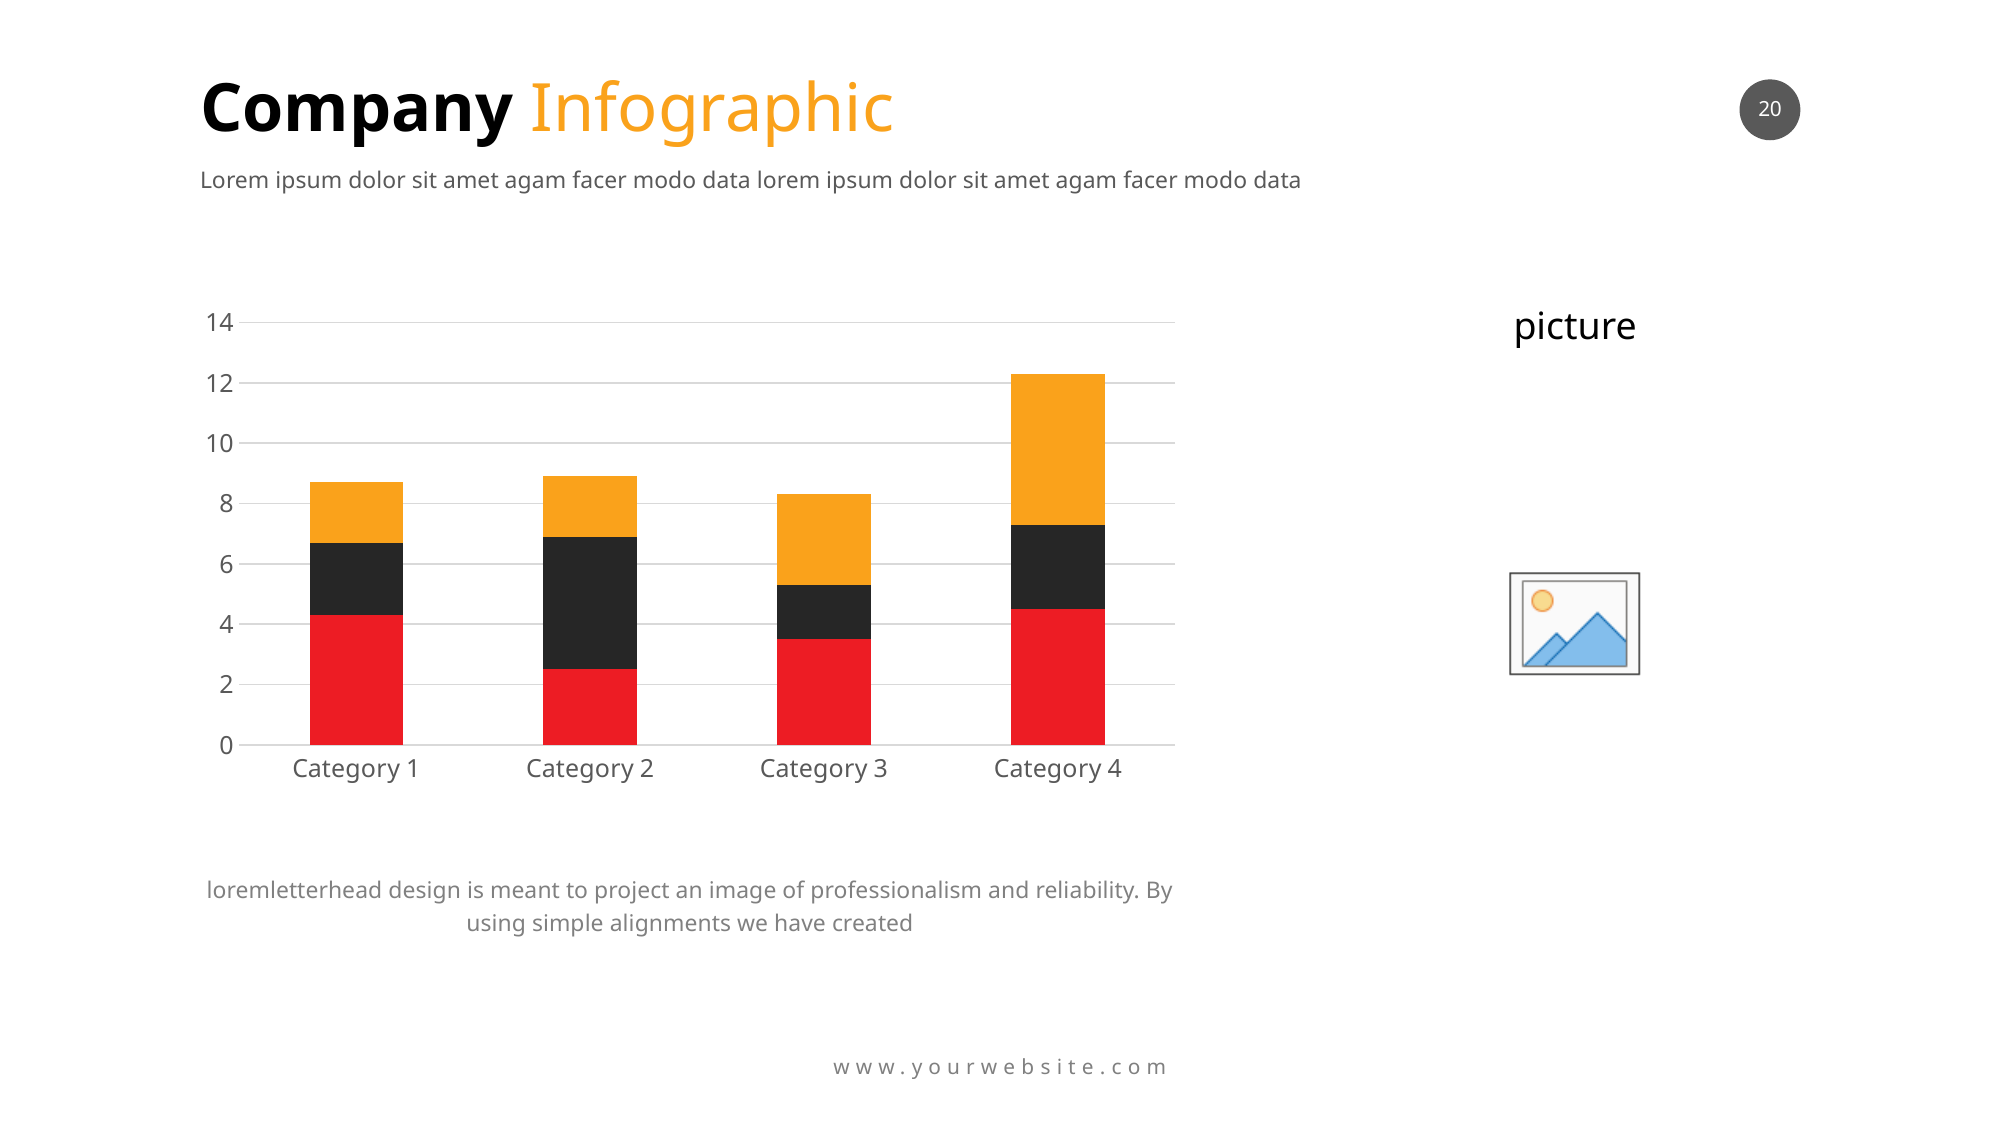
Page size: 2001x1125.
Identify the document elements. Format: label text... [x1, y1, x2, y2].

list Lorem ipsum dolor sit amet agam facer modo data lorem ipsum dolor sit amet agam facer modo data [185, 166, 1815, 205]
title Company Infographic [185, 54, 1815, 166]
chart [185, 295, 1196, 796]
footer www.yourwebsite.com [777, 1037, 1223, 1098]
picture [1335, 295, 1815, 953]
text_box loremletterhead design is meant to project an image of professionalism and reliability. By using simple alignments we have created [185, 853, 1196, 953]
